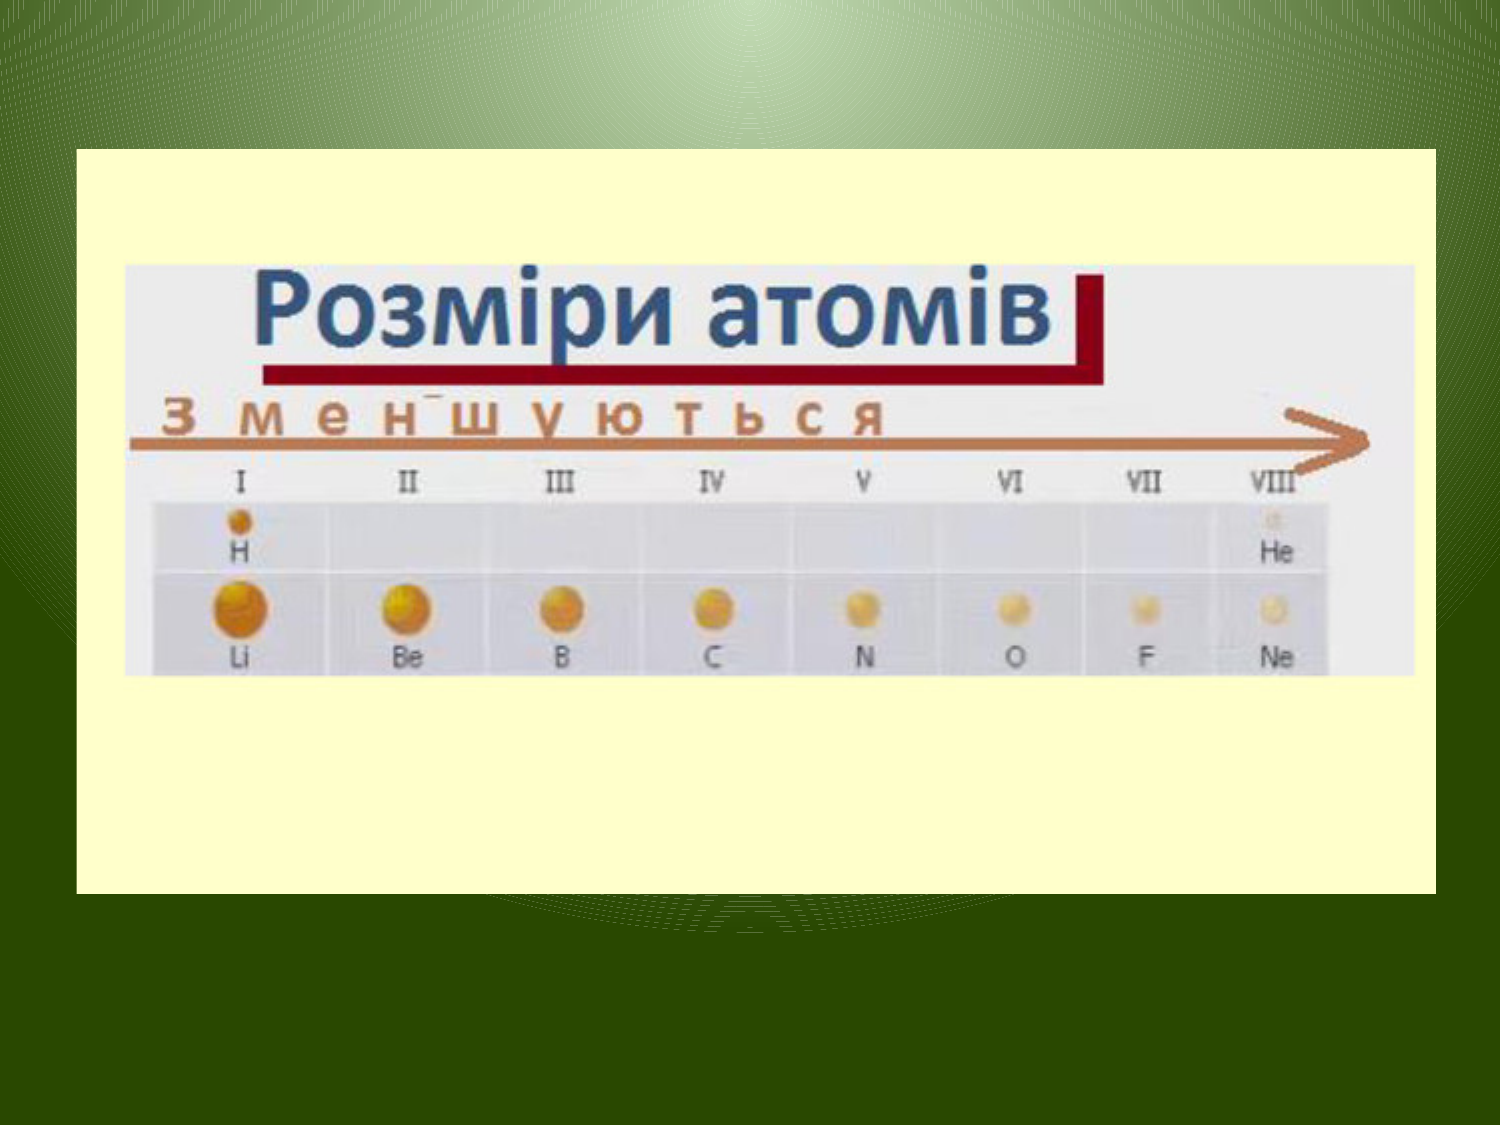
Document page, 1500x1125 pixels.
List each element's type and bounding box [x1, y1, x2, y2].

picture [76, 148, 1437, 894]
